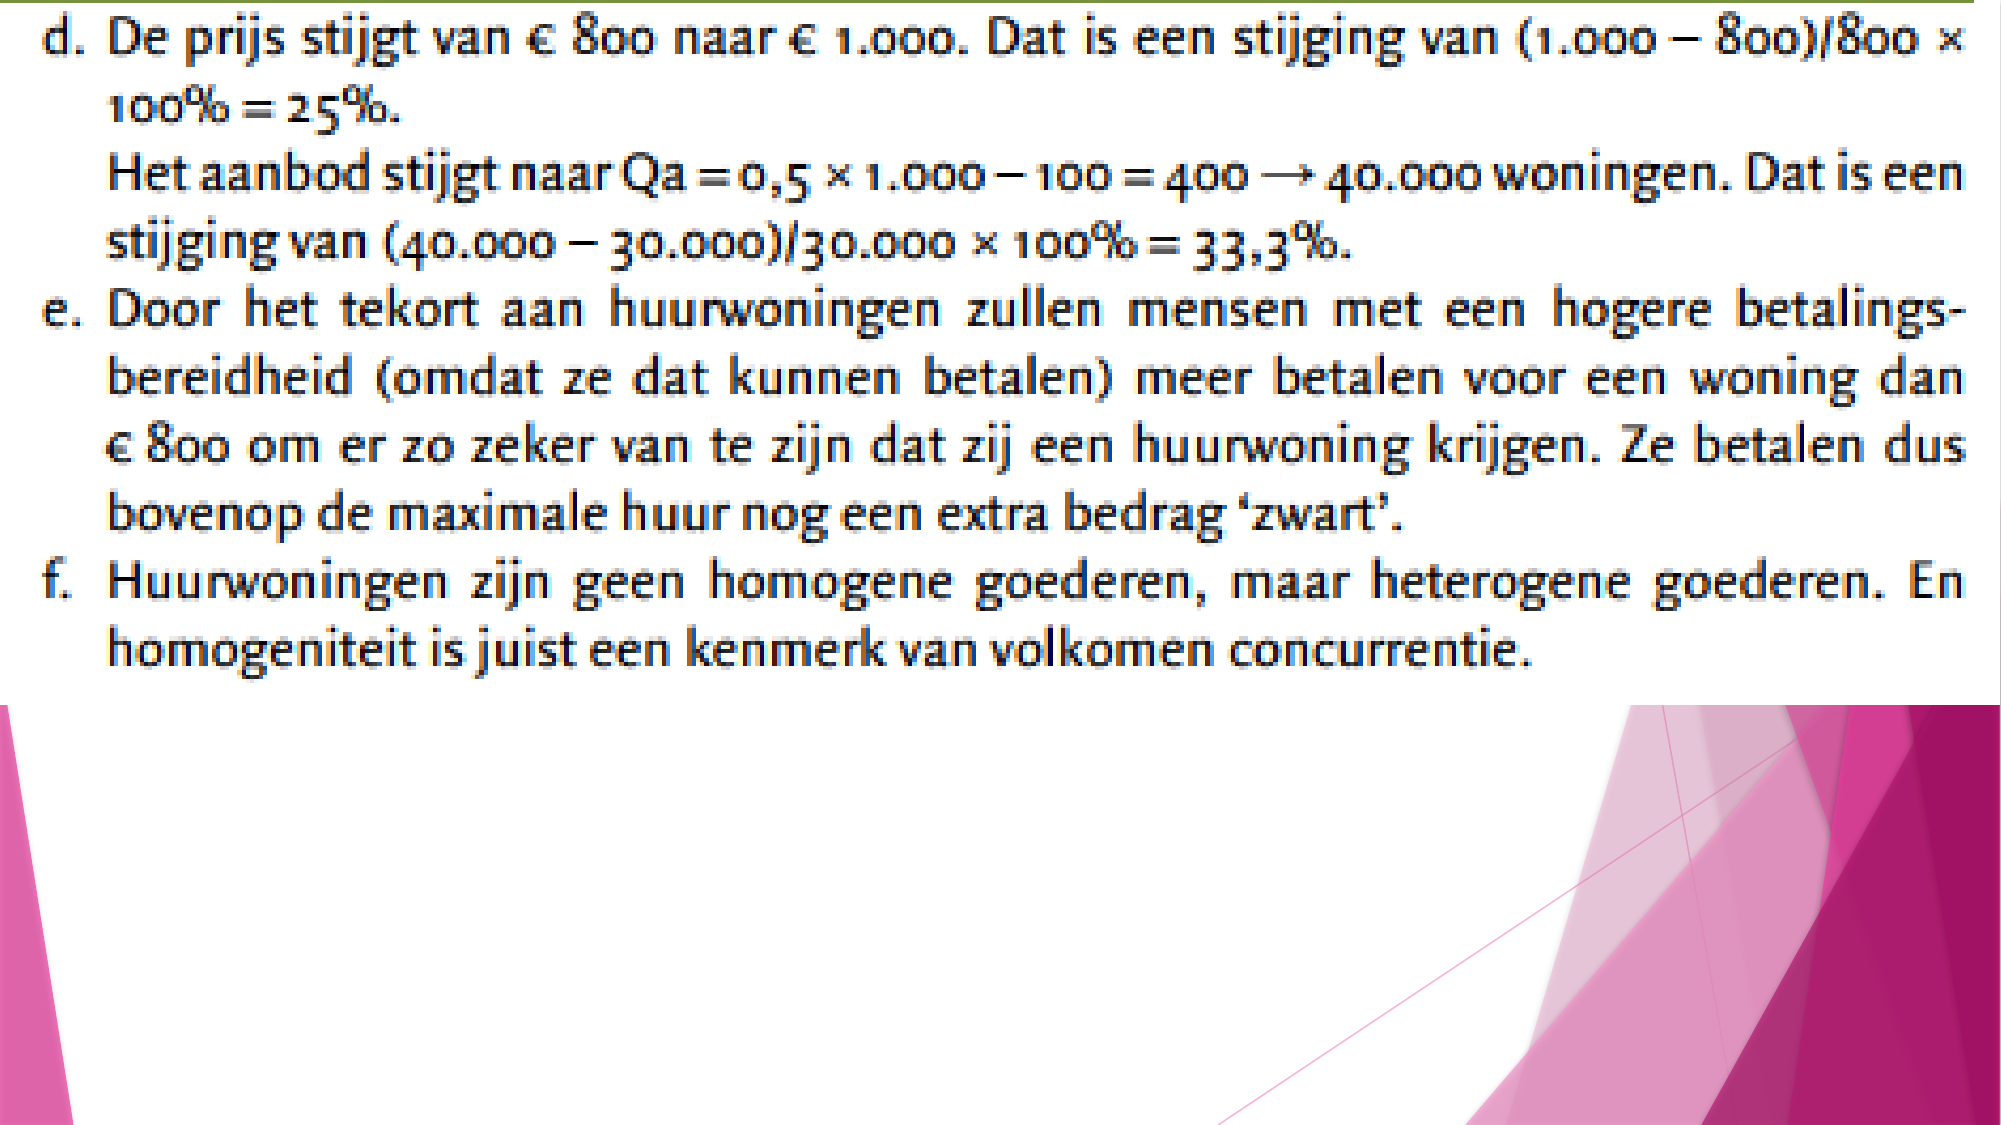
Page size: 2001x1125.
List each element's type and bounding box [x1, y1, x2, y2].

picture [0, 0, 2000, 706]
